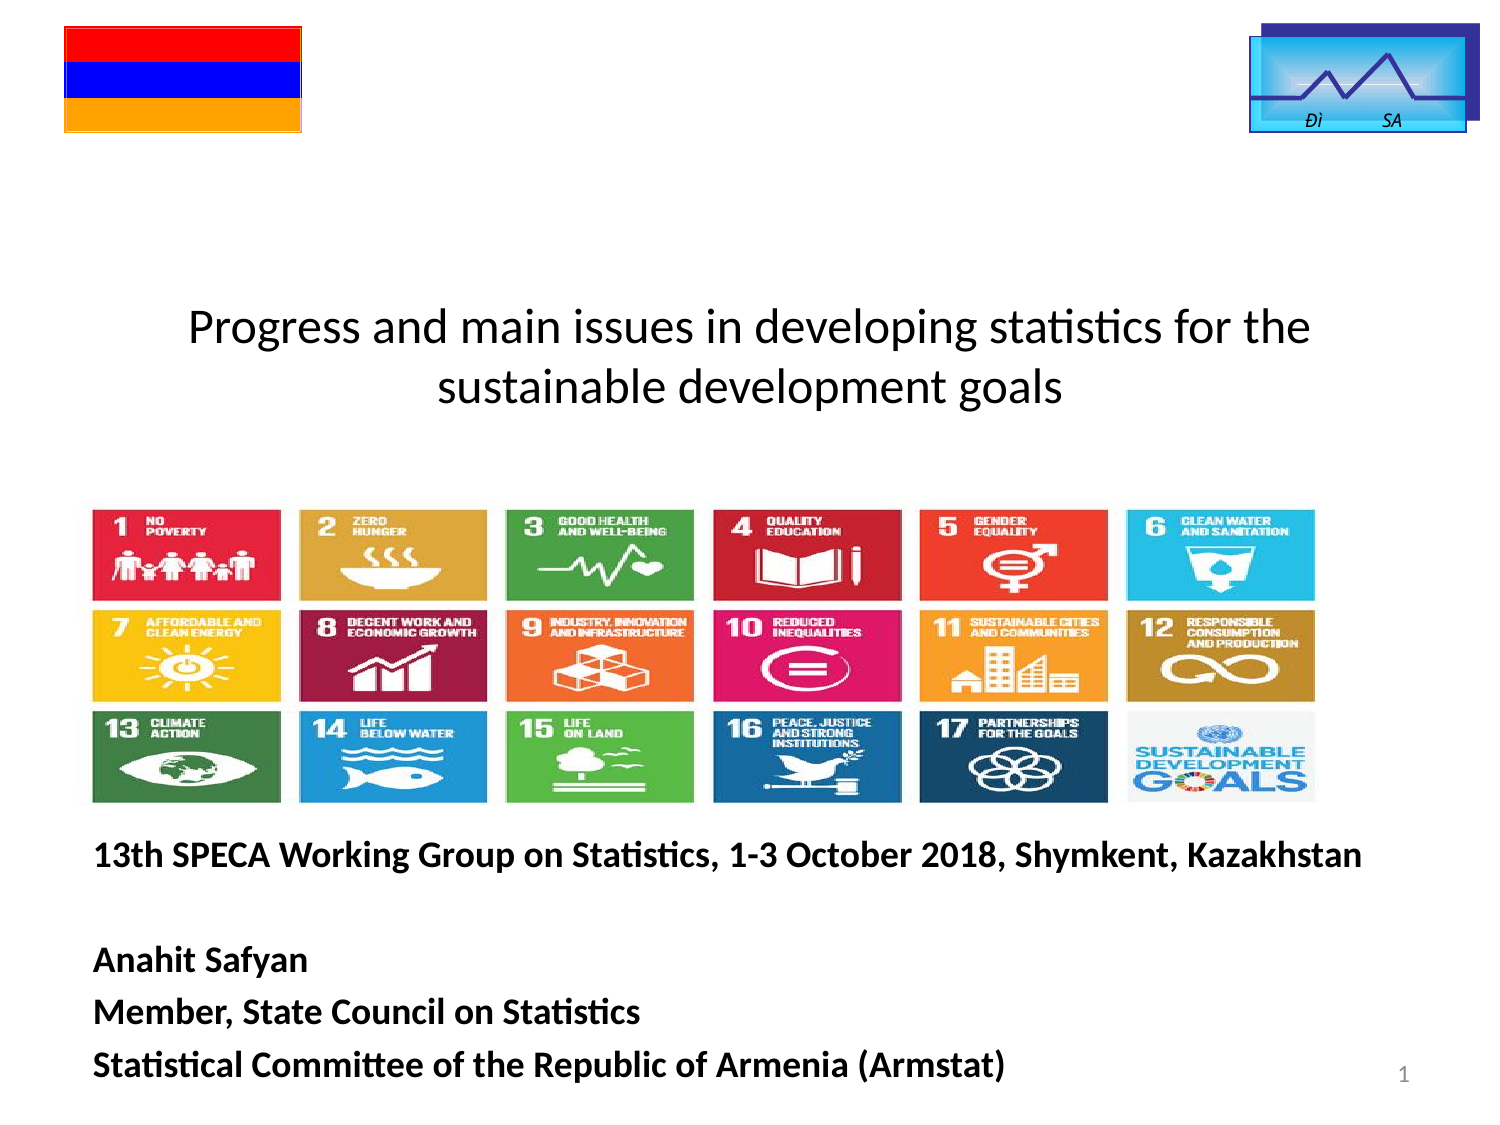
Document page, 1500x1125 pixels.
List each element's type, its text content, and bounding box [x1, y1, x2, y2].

slide_number 1 [1074, 1042, 1425, 1103]
picture [64, 25, 302, 133]
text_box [1249, 36, 1467, 146]
picture [77, 501, 1346, 811]
subtitle 13th SPECA Working Group on Statistics, 1-3 October 2018, Shymkent, Kazakhstan Anahit Safyan Member, State Council on Statistics Statistical Committee of the Republic of Armenia (Armstat) [77, 822, 1388, 1125]
title Progress and main issues in developing statistics for the sustainable development goals [112, 255, 1388, 452]
